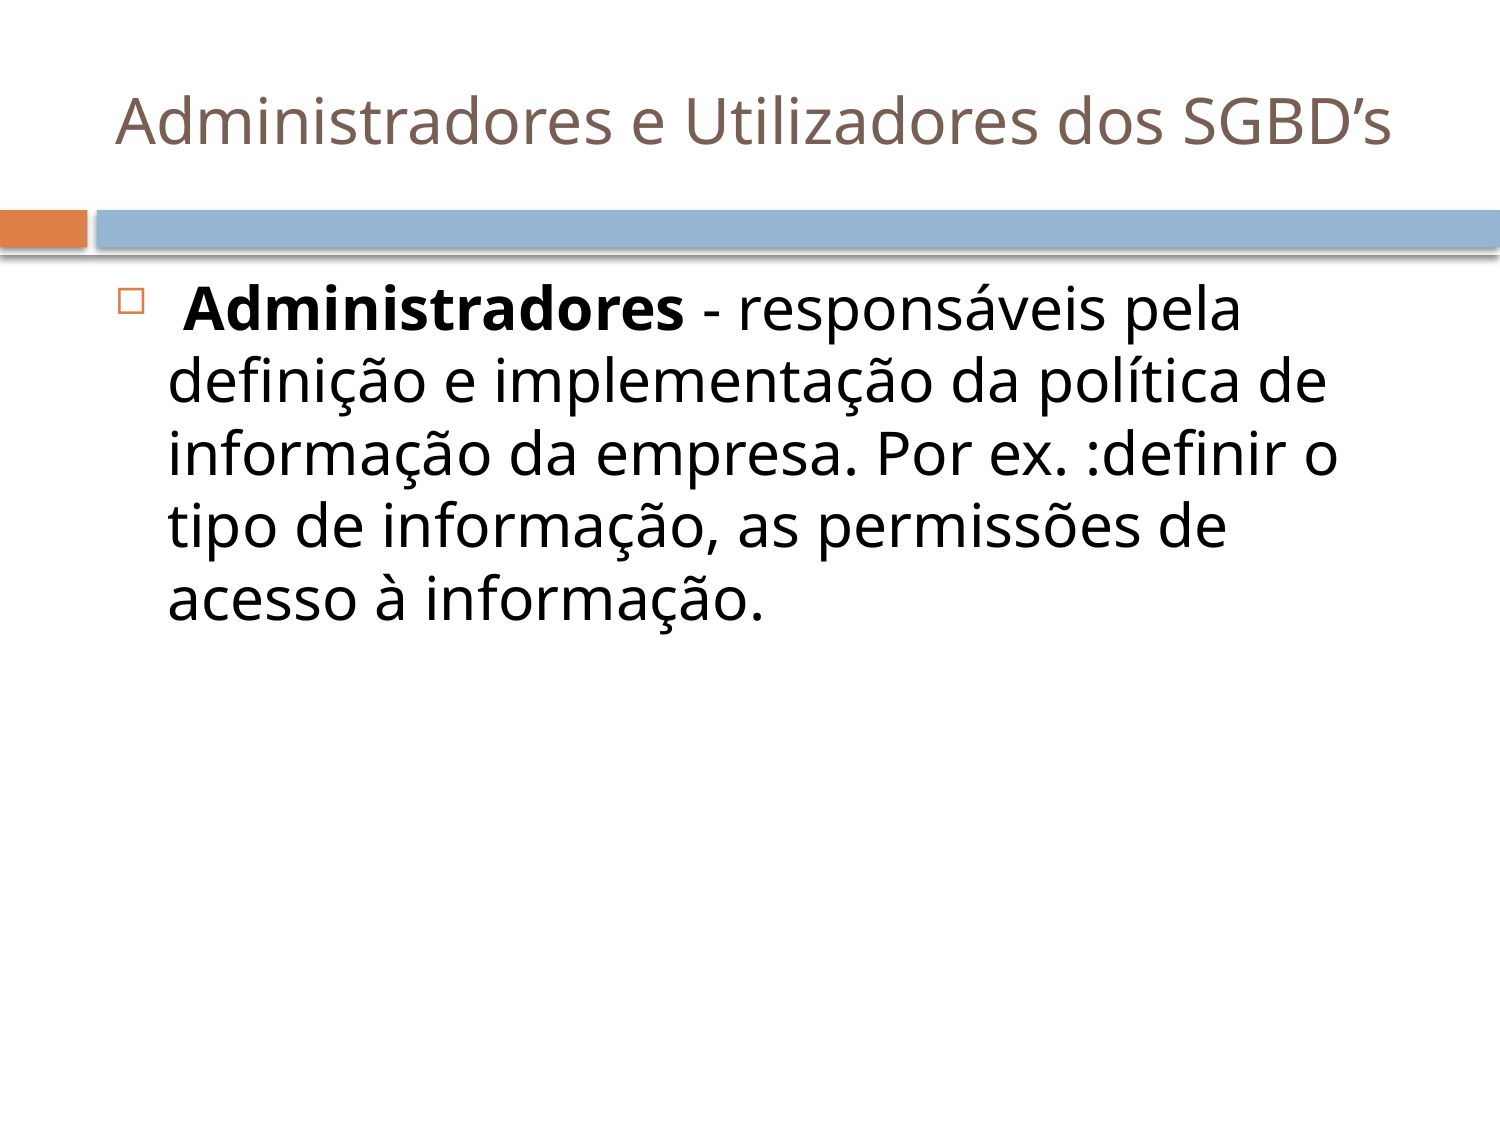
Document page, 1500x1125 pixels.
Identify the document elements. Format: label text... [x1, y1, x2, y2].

list Administradores - responsáveis pela definição e implementação da política de informação da empresa. Por ex. :definir o tipo de informação, as permissões de acesso à informação. [100, 262, 1438, 1005]
title Administradores e Utilizadores dos SGBD’s [100, 37, 1438, 200]
